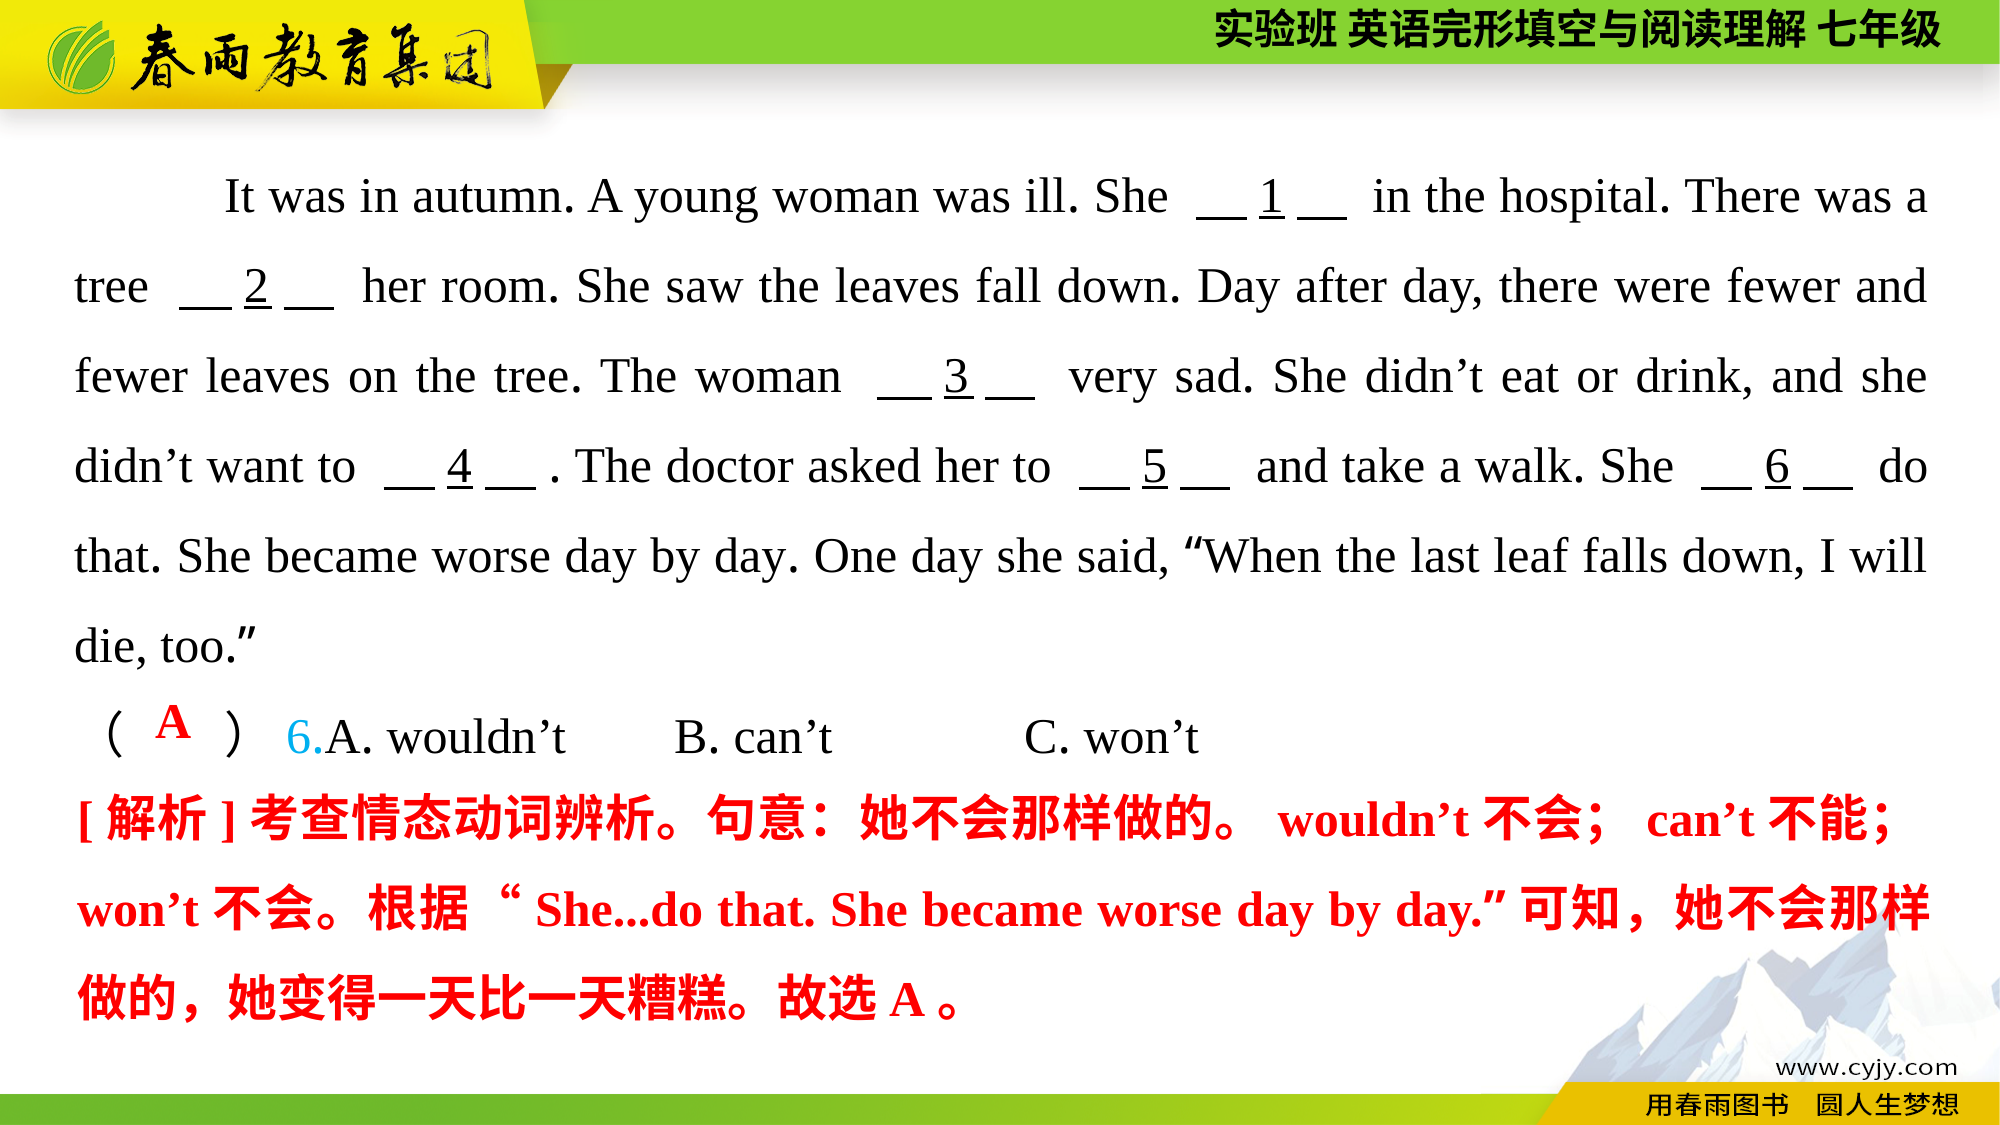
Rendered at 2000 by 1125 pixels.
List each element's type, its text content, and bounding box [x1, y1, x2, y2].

text_box [解析]考查情态动词辨析。句意：她不会那样做的。wouldn’t不会；can’t不能；won’t不会。根据“She...do that. She became worse day by day.”可知，她不会那样做的，她变得一天比一天糟糕。故选A。 [62, 749, 1947, 1035]
picture [0, 0, 2000, 1125]
text_box A [140, 680, 207, 756]
list It was in autumn. A young woman was ill. She 1 in the hospital. There was a tree 2 her room. She saw the leaves fall down. Day after day, there were fewer and fewer leaves on the tree. The woman 3 very sad. She didn’t eat or drink, and she didn’t want to 4 . The doctor asked her to 5 and take a walk. She 6 do that. She became worse day by day. One day she said, “When the last leaf falls down, I will die, too.” [59, 125, 1944, 666]
text_box （ ）6.A. wouldn’t B. can’t C. won’t [59, 666, 1944, 772]
